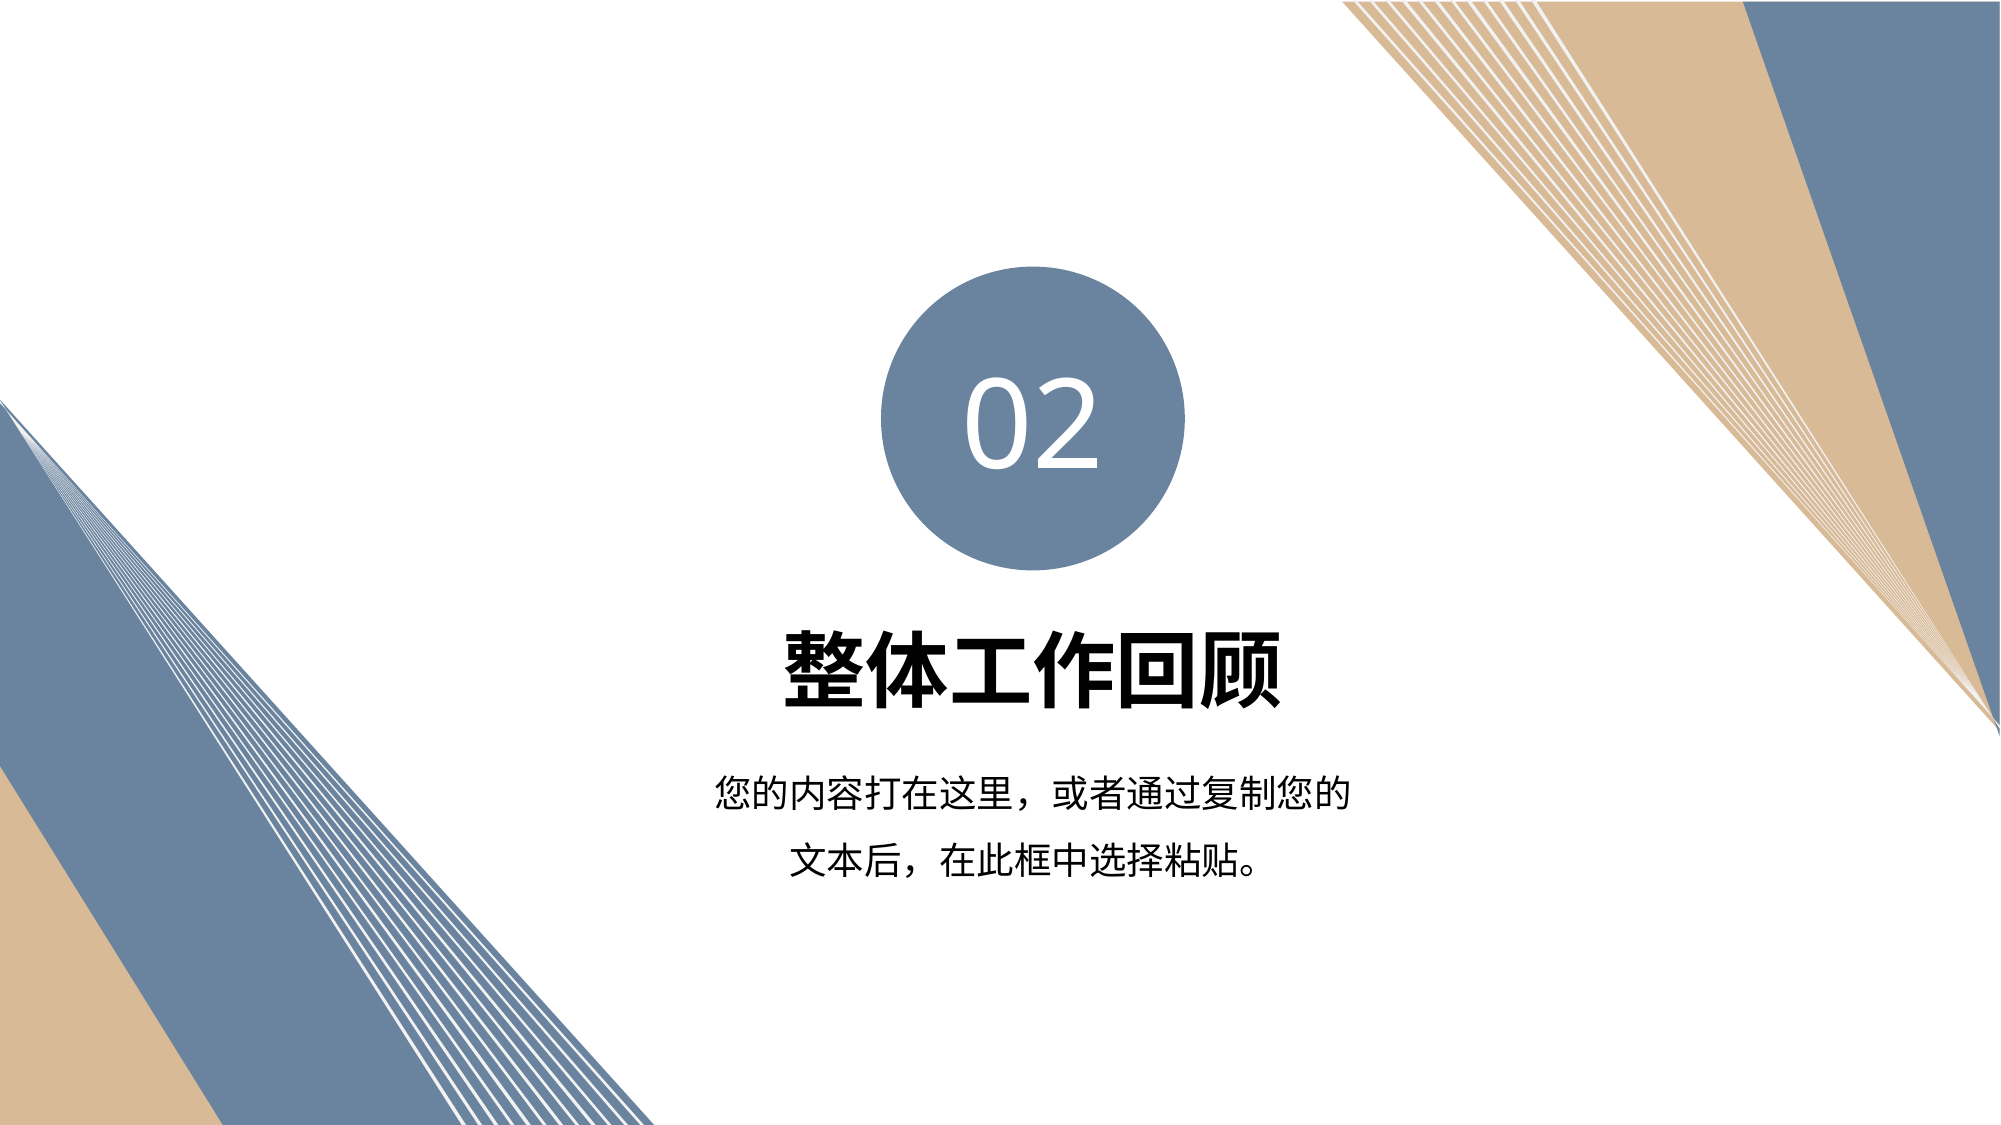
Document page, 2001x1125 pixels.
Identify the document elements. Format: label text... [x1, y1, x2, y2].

text_box 02 [879, 265, 1186, 572]
text_box 整体工作回顾 [768, 610, 1298, 726]
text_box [0, 397, 657, 1125]
text_box 您的内容打在这里，或者通过复制您的文本后，在此框中选择粘贴。 [685, 739, 1381, 890]
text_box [1342, 0, 2000, 737]
